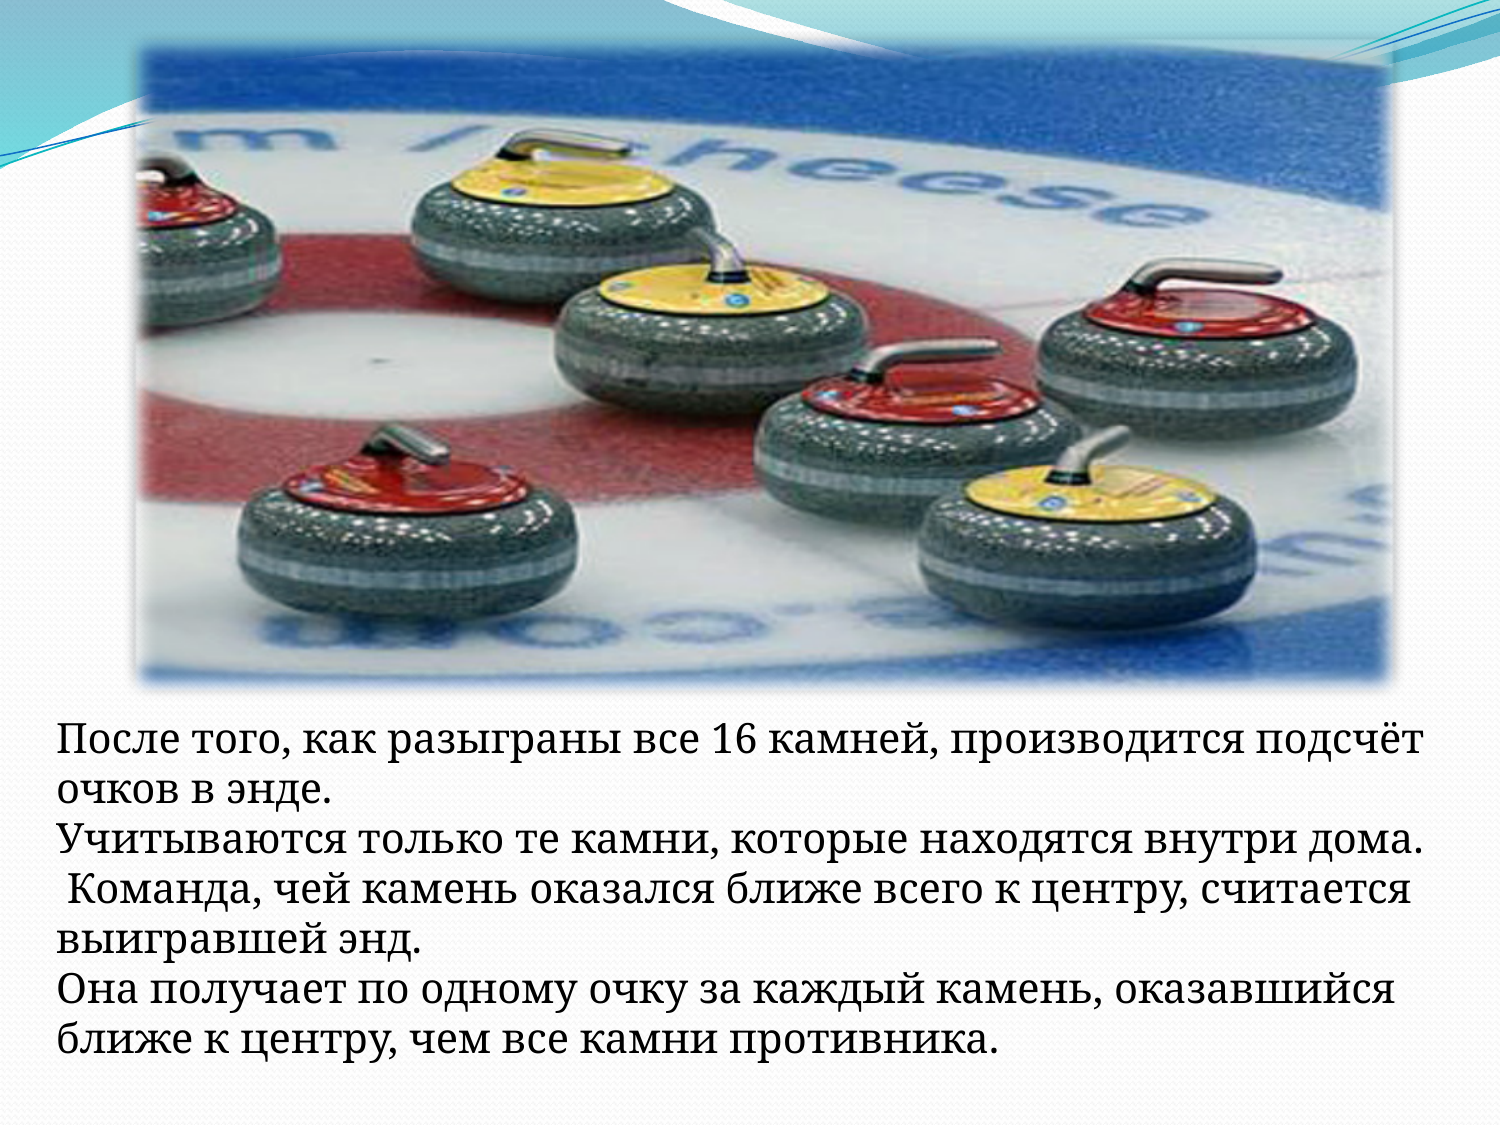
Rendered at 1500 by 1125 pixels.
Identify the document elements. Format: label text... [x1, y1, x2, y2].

text_box После того, как разыграны все 16 камней, производится подсчёт очков в энде. Учитываются только те камни, которые находятся внутри дома. Команда, чей камень оказался ближе всего к центру, считается выигравшей энд. Она получает по одному очку за каждый камень, оказавшийся ближе к центру, чем все камни противника. [41, 704, 1471, 1070]
picture [123, 30, 1406, 700]
